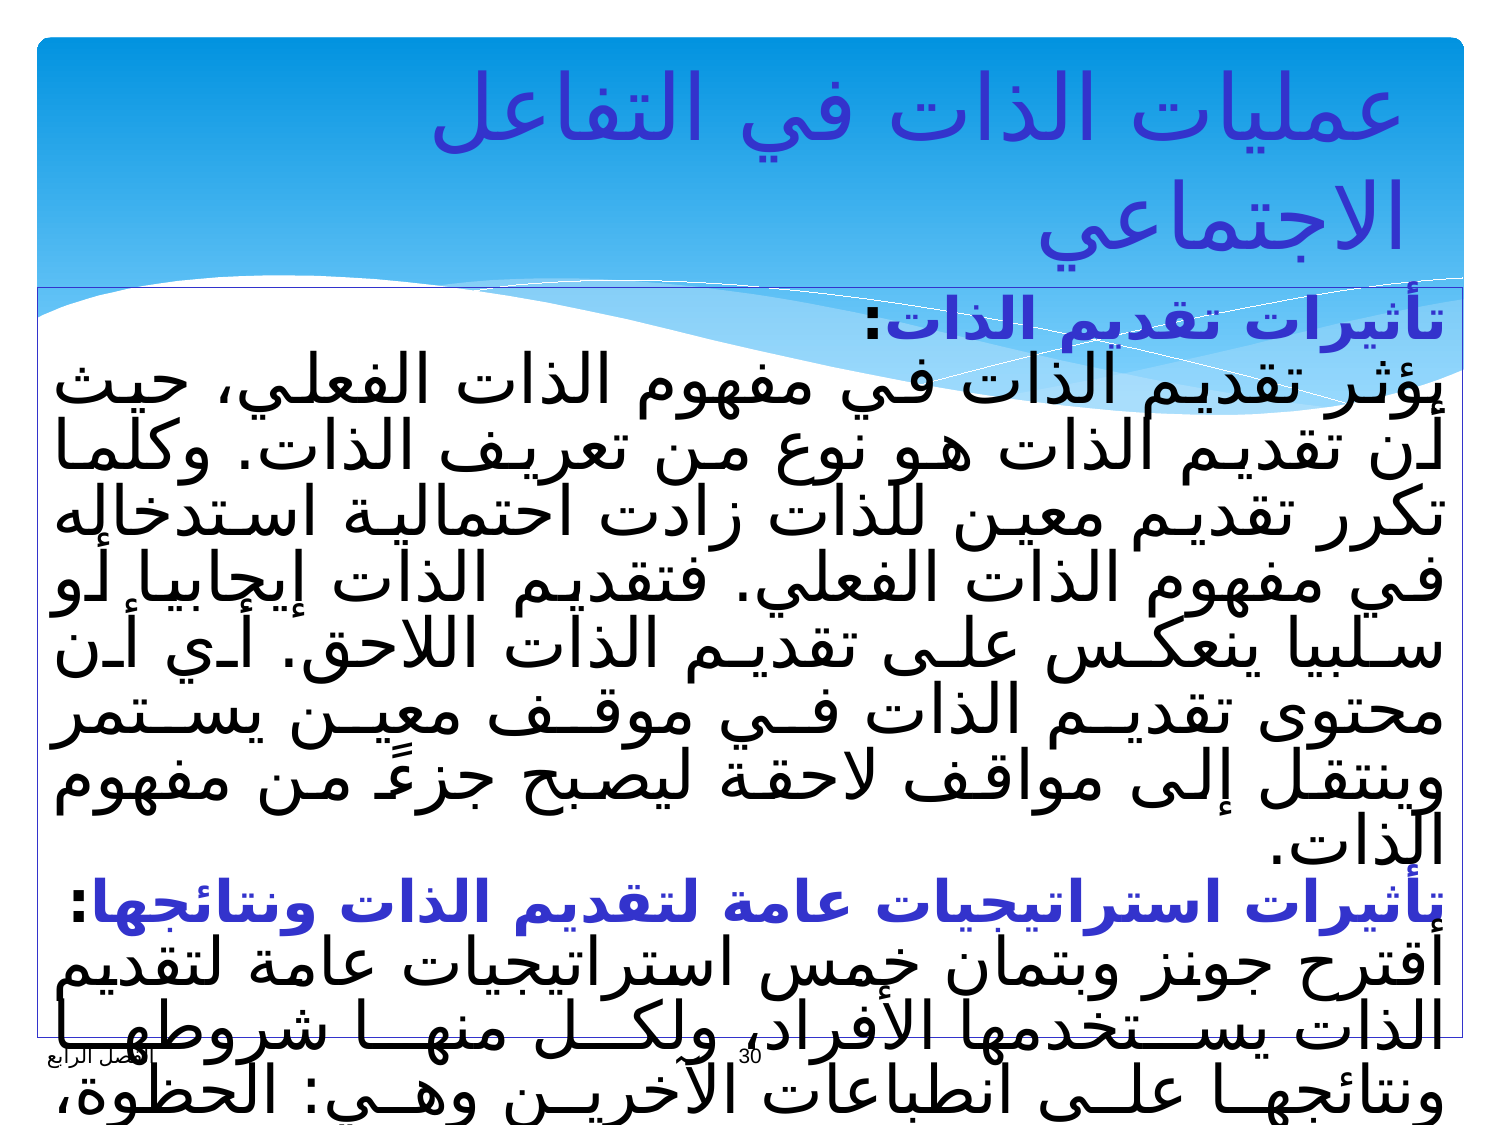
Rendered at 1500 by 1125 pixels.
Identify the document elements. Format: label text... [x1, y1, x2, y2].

slide_number 30 [654, 1038, 846, 1086]
title عمليات الذات في التفاعل الاجتماعي [75, 55, 1425, 261]
footer الفصل الرابع [31, 1025, 653, 1086]
list تأثيرات تقديم الذات: يؤثر تقديم الذات في مفهوم الذات الفعلي، حيث أن تقديم الذات هو نوع من تعريف الذات. وكلما تكرر تقديم معين للذات زادت احتمالية استدخاله في مفهوم الذات الفعلي. فتقديم الذات إيجابيا أو سلبيا ينعكس على تقديم الذات اللاحق. أي أن محتوى تقديم الذات في موقف معين يستمر وينتقل إلى مواقف لاحقة ليصبح جزءً من مفهوم الذات. تأثيرات استراتيجيات عامة لتقديم الذات ونتائجها: أقترح جونز وبتمان خمس استراتيجيات عامة لتقديم الذات يستخدمها الأفراد، ولكل منها شروطها ونتائجها على انطباعات الآخرين وهي: الحظوة، ترقية الذات، التهجم، المثالية، التوسل (انظر/ي ص191). [37, 287, 1463, 1038]
